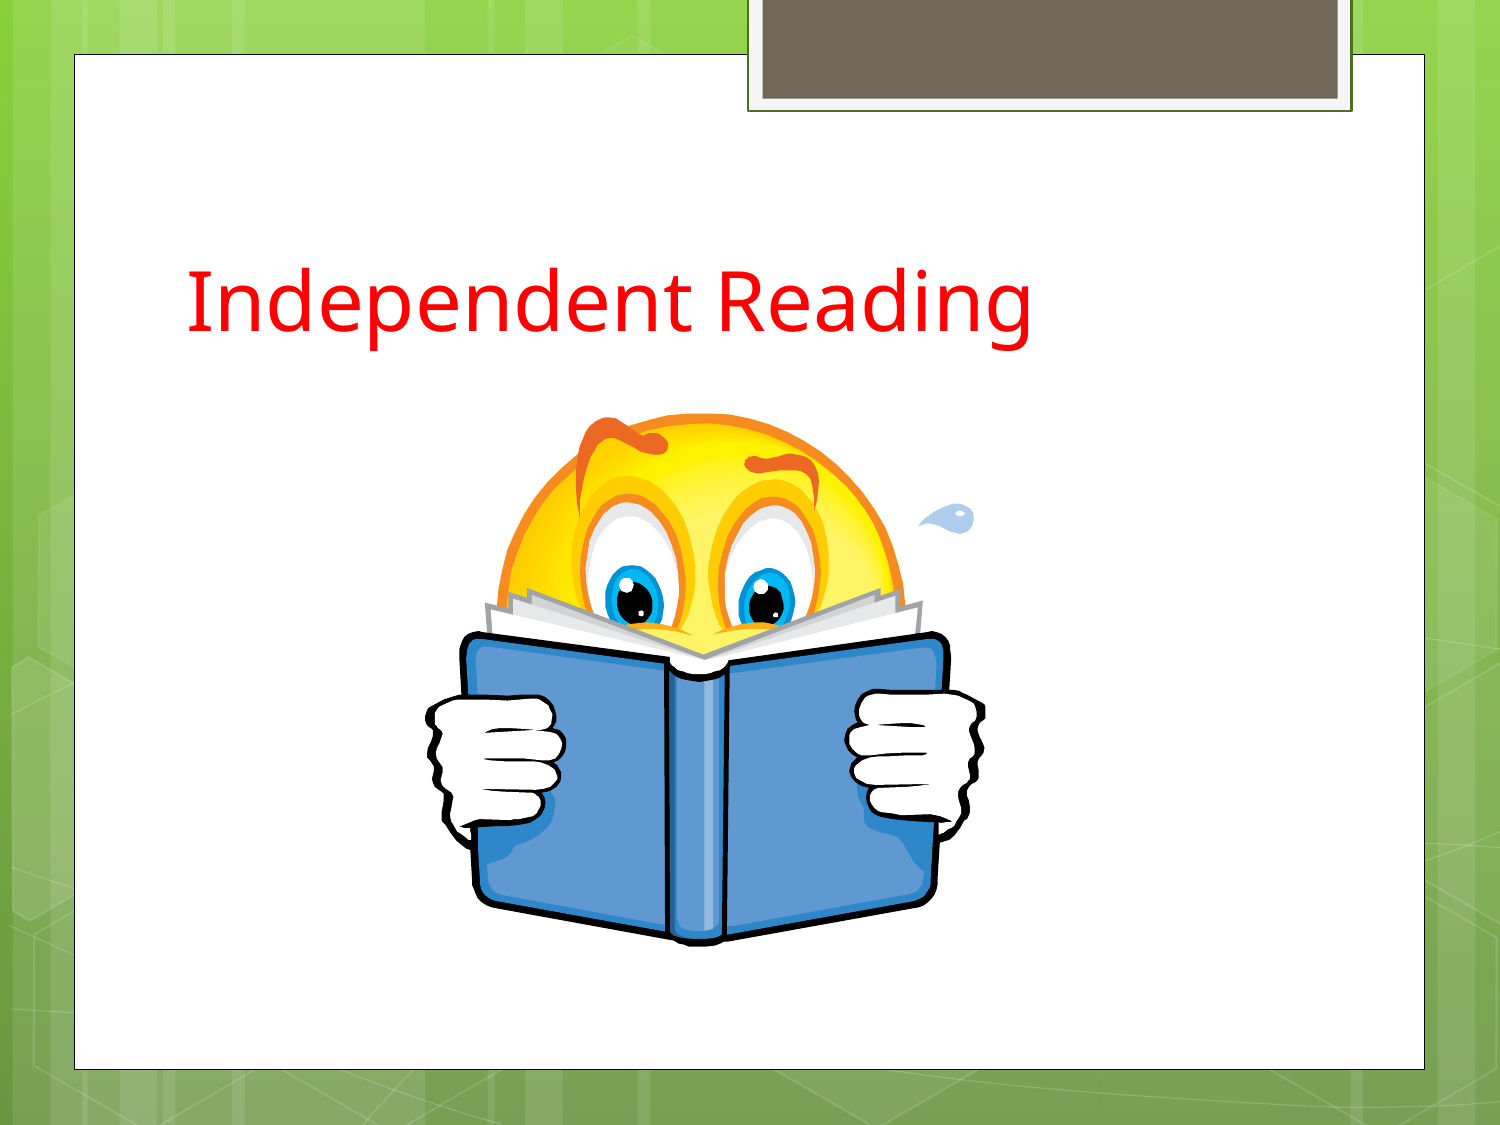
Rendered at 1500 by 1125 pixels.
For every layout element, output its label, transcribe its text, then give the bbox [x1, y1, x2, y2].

picture [424, 412, 986, 947]
title Independent Reading [171, 168, 1324, 357]
